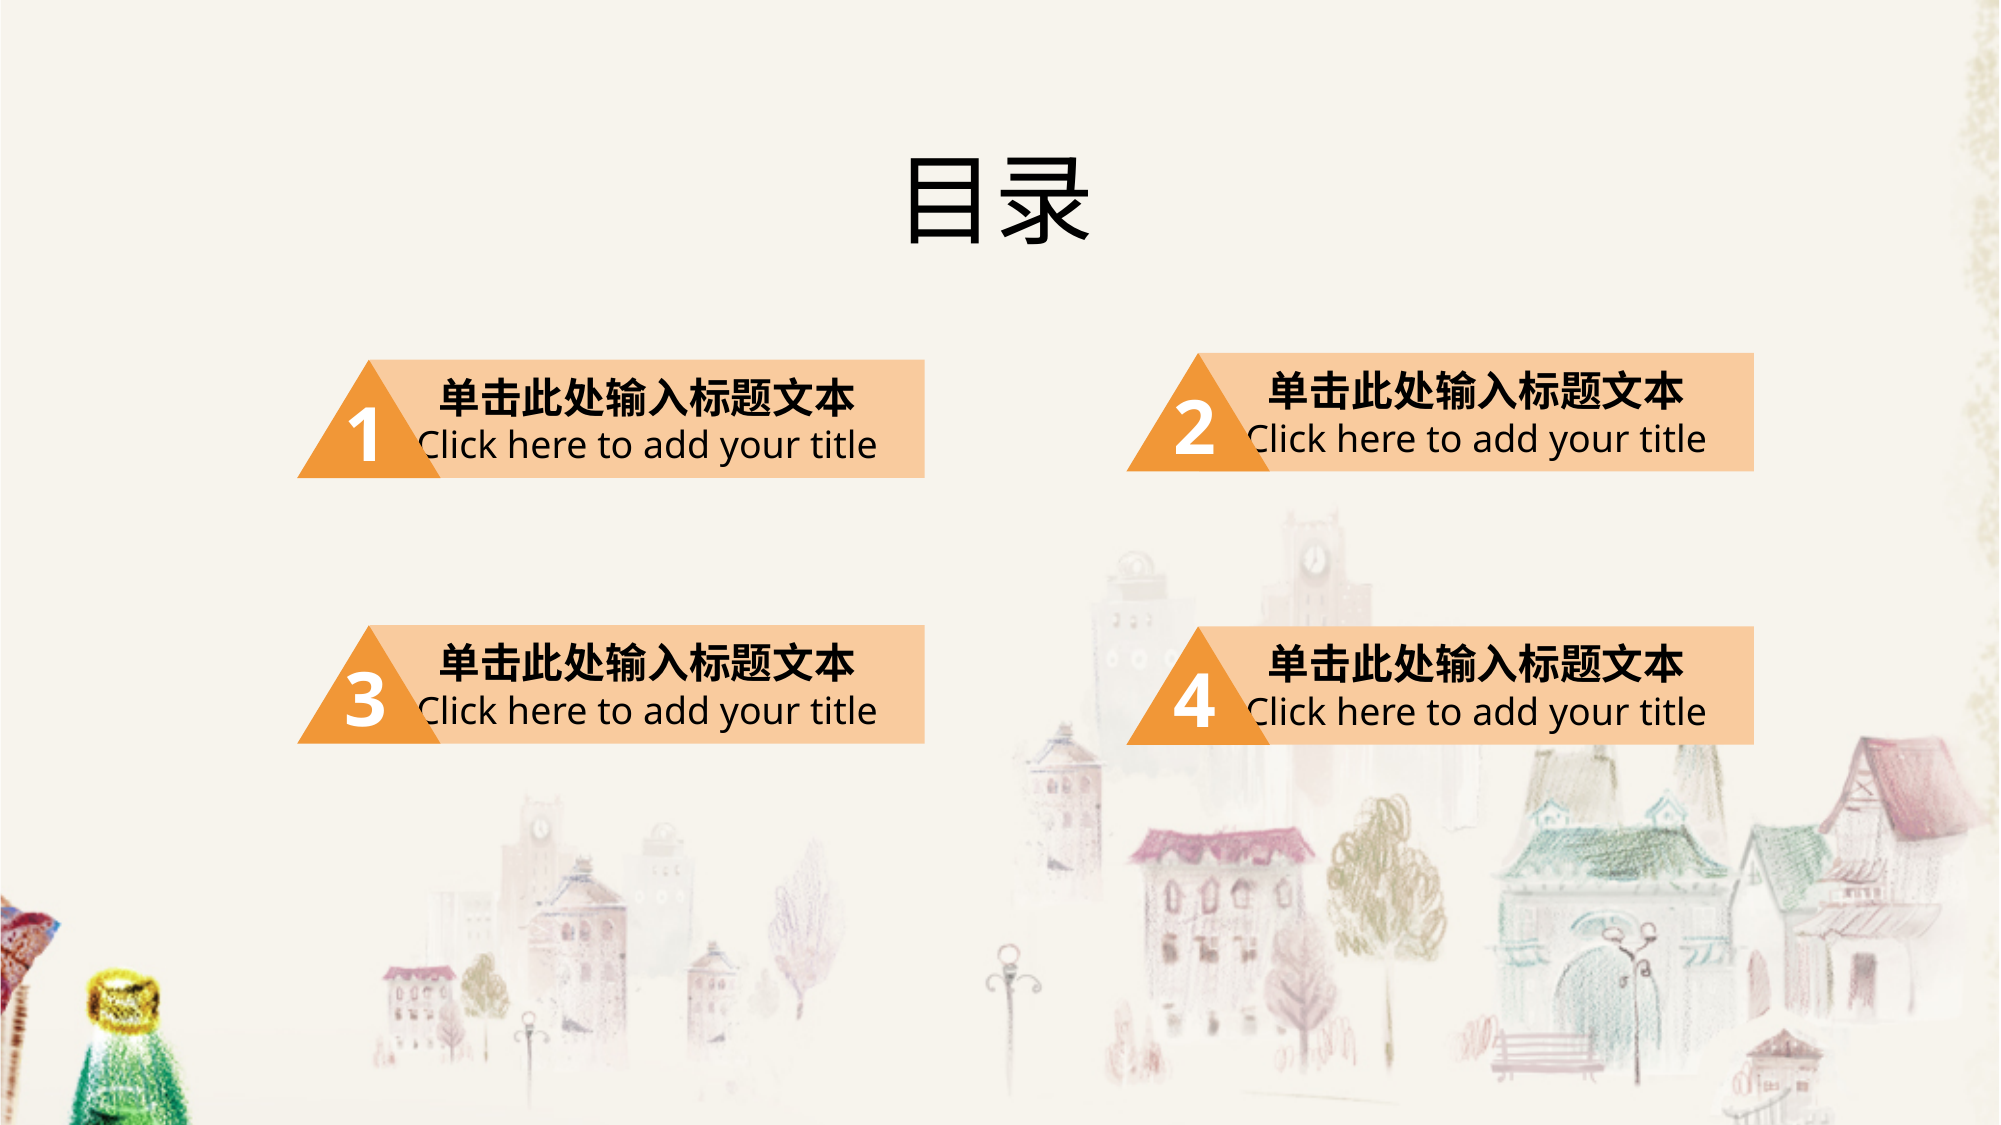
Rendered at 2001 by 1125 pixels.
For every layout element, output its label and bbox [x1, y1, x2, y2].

text_box [297, 625, 925, 751]
text_box [1126, 352, 1754, 478]
text_box [297, 359, 925, 485]
picture [0, 0, 2000, 1125]
text_box [1126, 626, 1754, 752]
